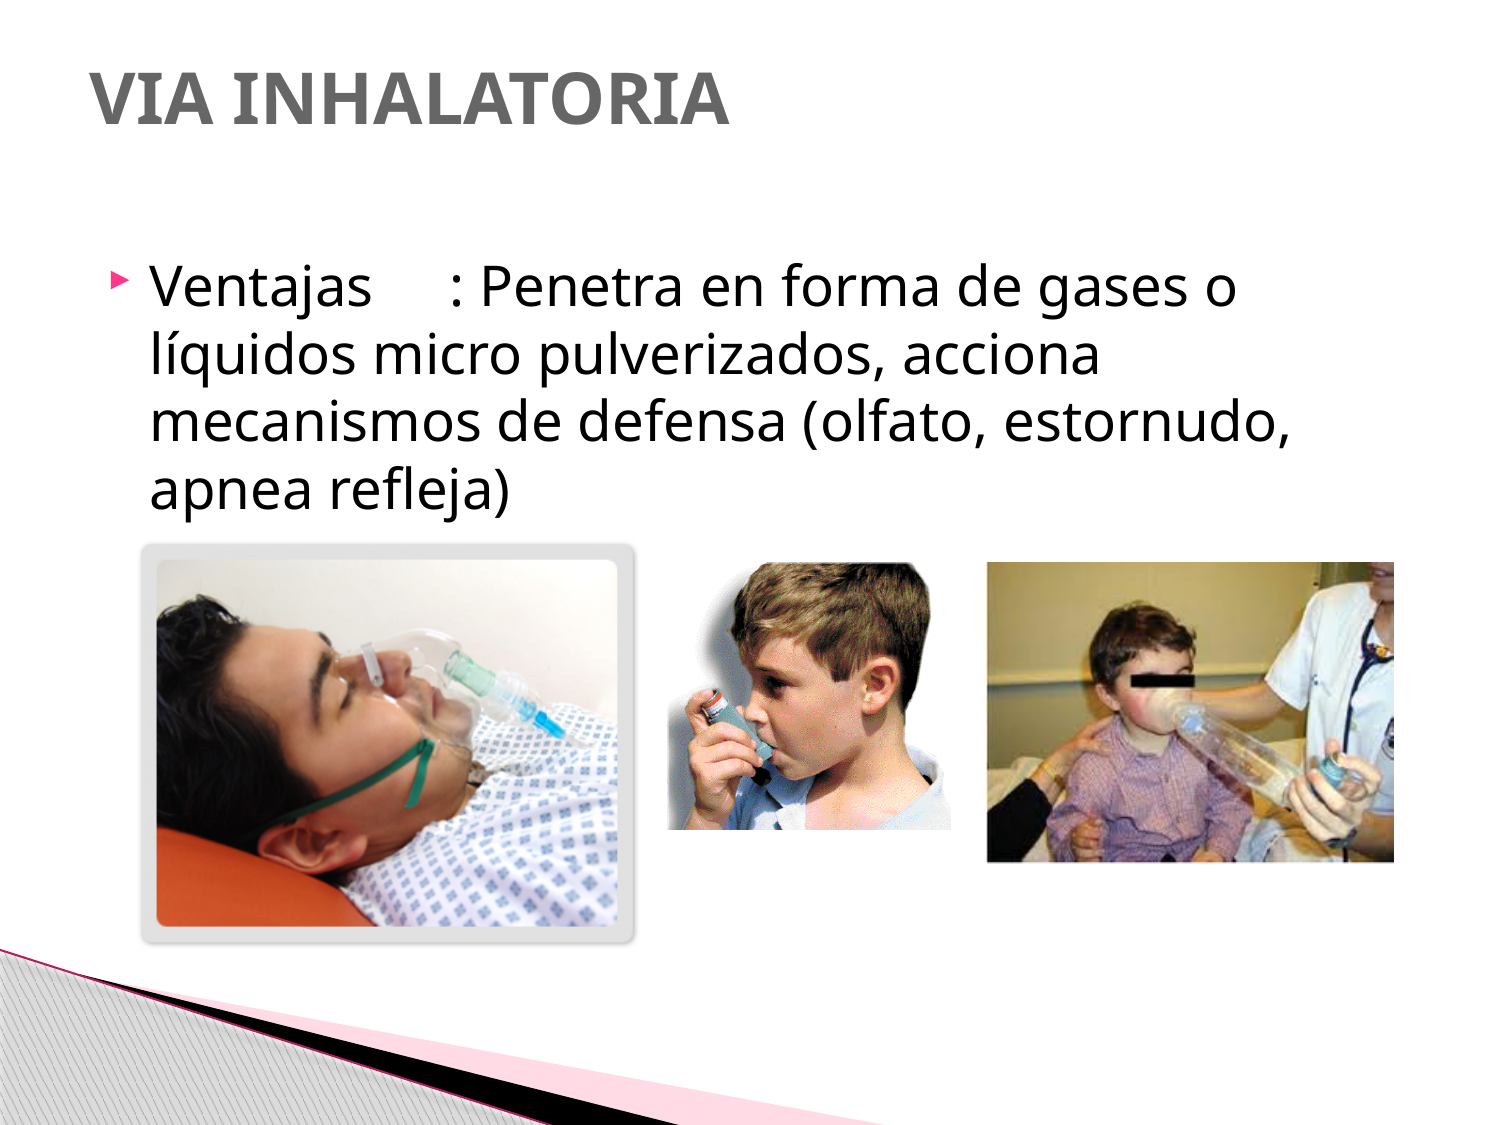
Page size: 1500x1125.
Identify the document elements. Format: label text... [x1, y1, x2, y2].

picture [667, 562, 952, 830]
title VIA INHALATORIA [75, 45, 1425, 233]
picture [985, 562, 1395, 865]
picture [135, 538, 641, 952]
list Ventajas : Penetra en forma de gases o líquidos micro pulverizados, acciona mecanismos de defensa (olfato, estornudo, apnea refleja) [75, 243, 1425, 986]
